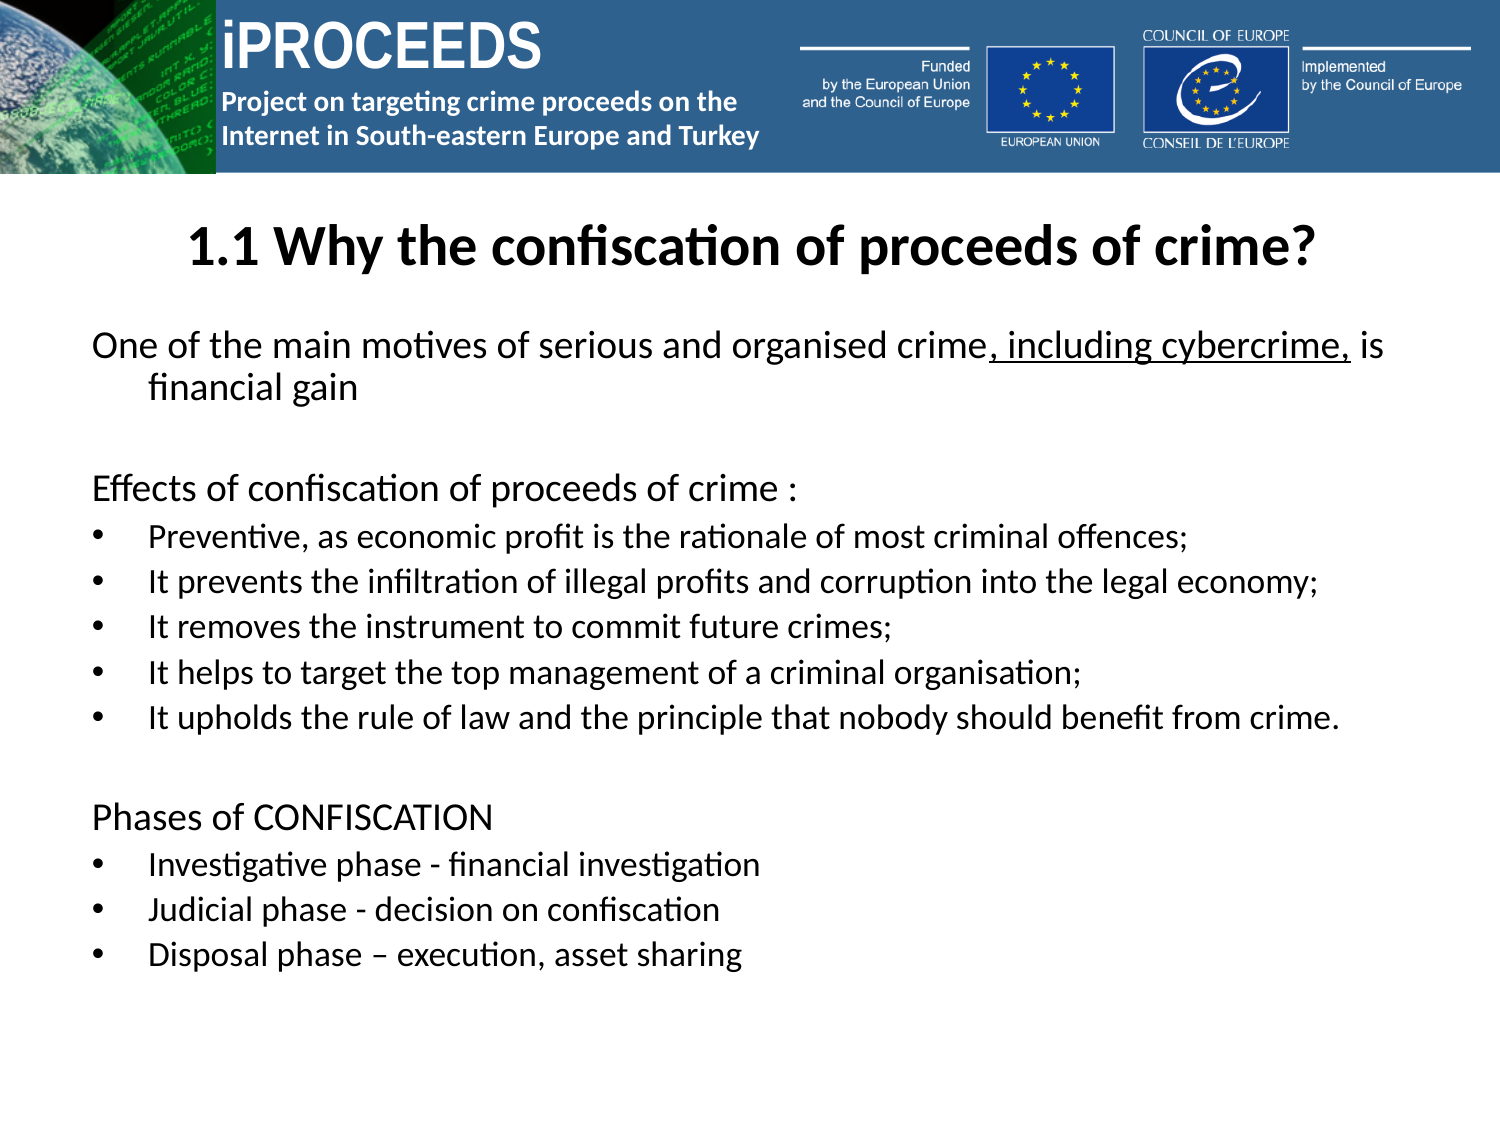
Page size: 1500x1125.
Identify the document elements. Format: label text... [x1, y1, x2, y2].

title 1.1 Why the confiscation of proceeds of crime? [76, 234, 1427, 316]
list One of the main motives of serious and organised crime, including cybercrime, is financial gain Effects of confiscation of proceeds of crime : Preventive, as economic profit is the rationale of most criminal offences; It prevents the infiltration of illegal profits and corruption into the legal economy; It removes the instrument to commit future crimes; It helps to target the top management of a criminal organisation; It upholds the rule of law and the principle that nobody should benefit from crime. Phases of CONFISCATION Investigative phase - financial investigation Judicial phase - decision on confiscation Disposal phase – execution, asset sharing [76, 316, 1427, 1017]
picture [0, 0, 216, 174]
picture [800, 30, 1471, 148]
